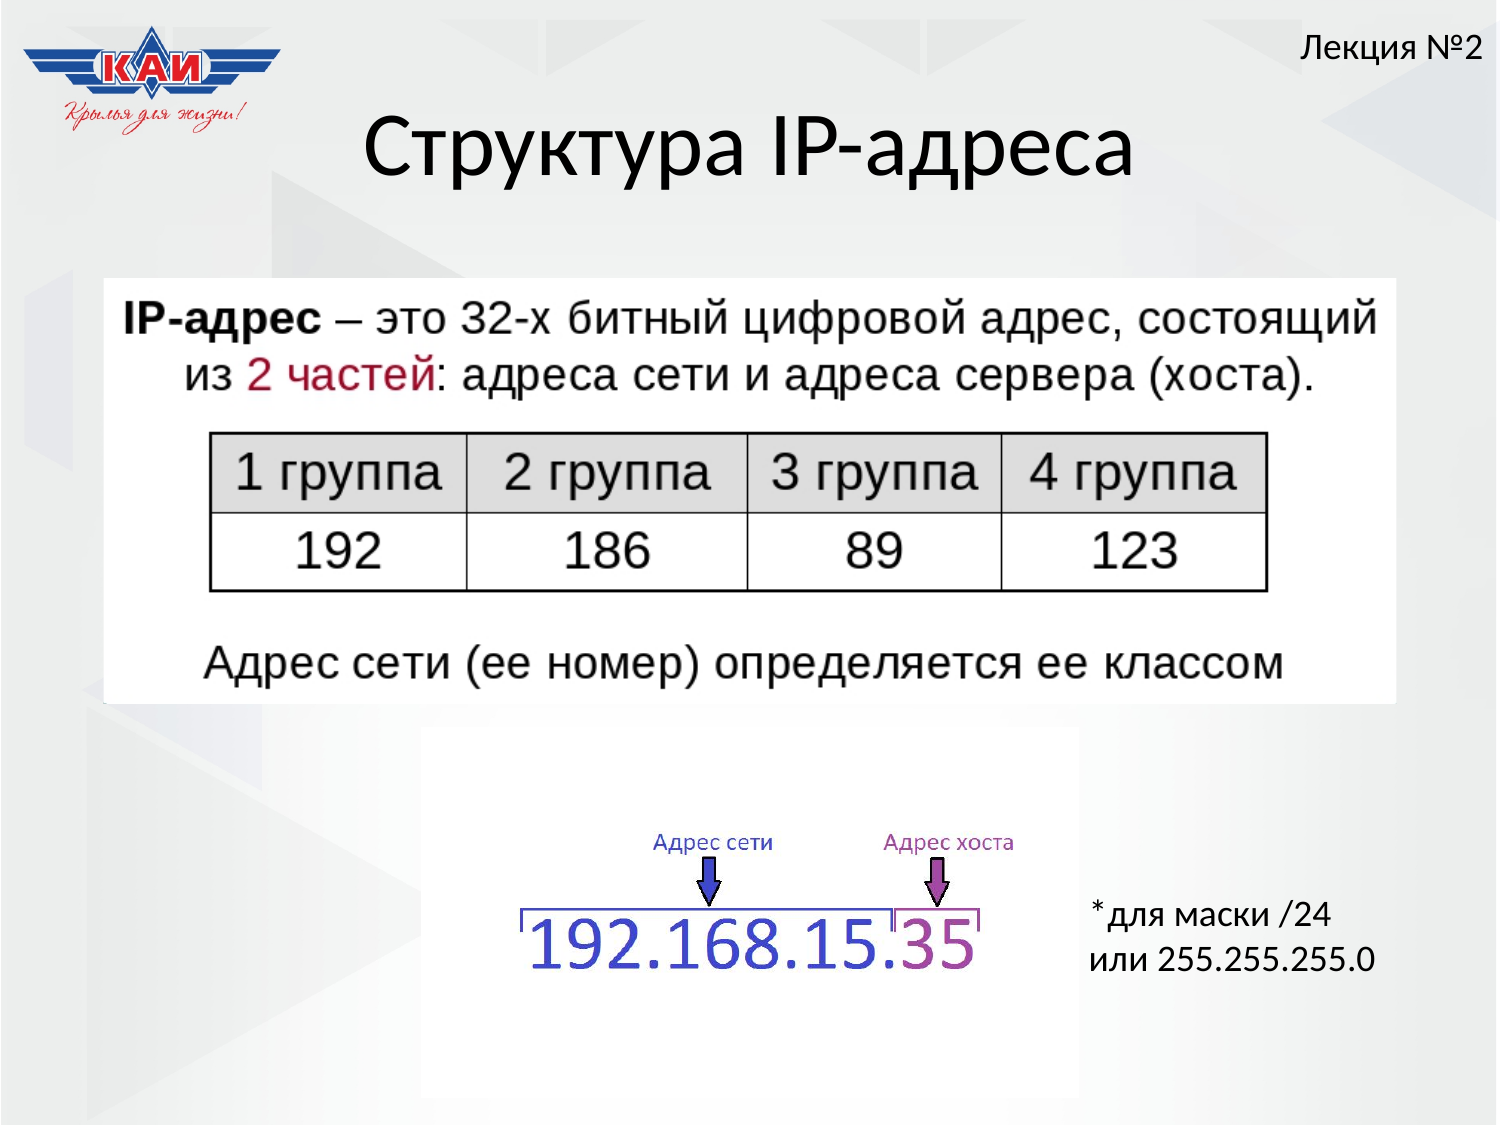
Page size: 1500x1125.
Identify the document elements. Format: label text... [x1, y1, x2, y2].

text_box Лекция №2 [1285, 14, 1499, 75]
picture [0, 0, 1500, 1125]
title Структура IP-адреса [75, 45, 1425, 233]
text_box *для маски /24 или 255.255.255.0 [1084, 881, 1391, 987]
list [103, 278, 1397, 705]
